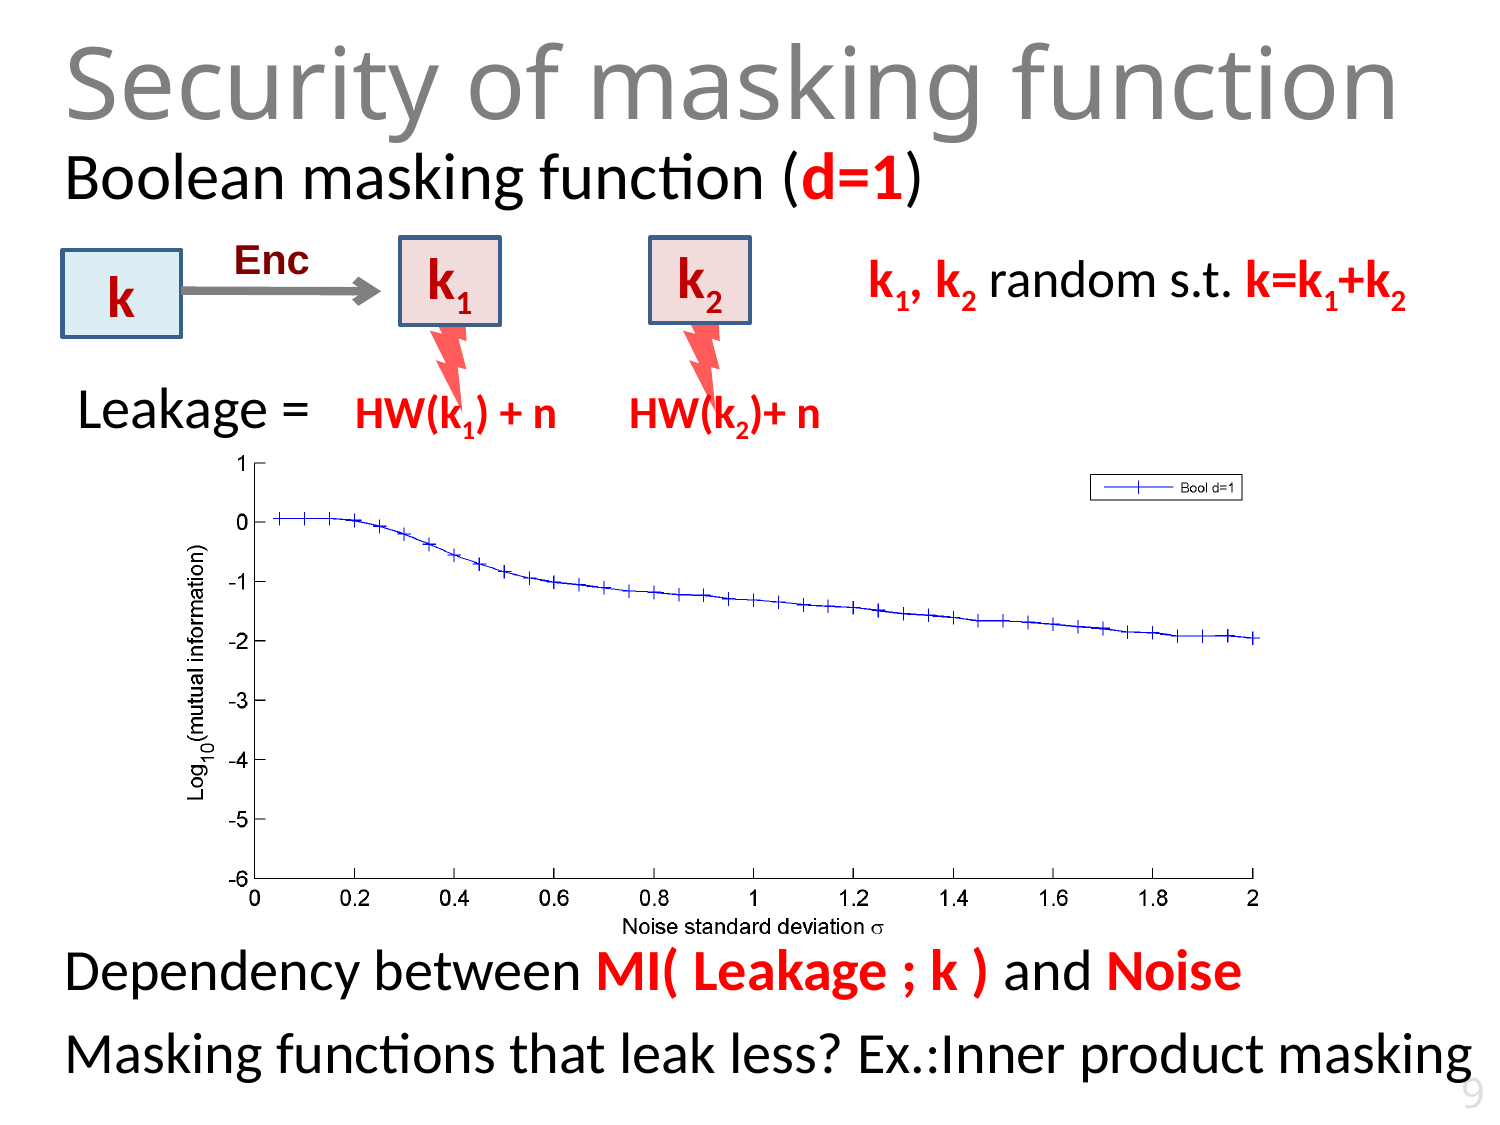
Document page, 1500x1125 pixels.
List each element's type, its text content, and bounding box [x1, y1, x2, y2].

text_box [683, 325, 720, 374]
text_box Leakage = [62, 362, 413, 475]
text_box Masking functions that leak less? Ex.:Inner product masking [49, 1007, 1500, 1125]
text_box k1 [398, 235, 502, 327]
picture [87, 424, 1376, 941]
text_box HW(k2)+ n [549, 374, 900, 423]
text_box Boolean masking function (d=1) [50, 125, 1500, 250]
text_box HW(k1) + n [413, 374, 549, 423]
text_box Enc [218, 224, 413, 290]
text_box [429, 327, 467, 374]
text_box k1, k2 random s.t. k=k1+k2 [787, 237, 1488, 325]
text_box k [60, 248, 183, 339]
text_box Security of masking function [50, 12, 1500, 125]
text_box Dependency between MI( Leakage ; k ) and Noise [49, 924, 1500, 1007]
text_box k2 [648, 235, 752, 325]
